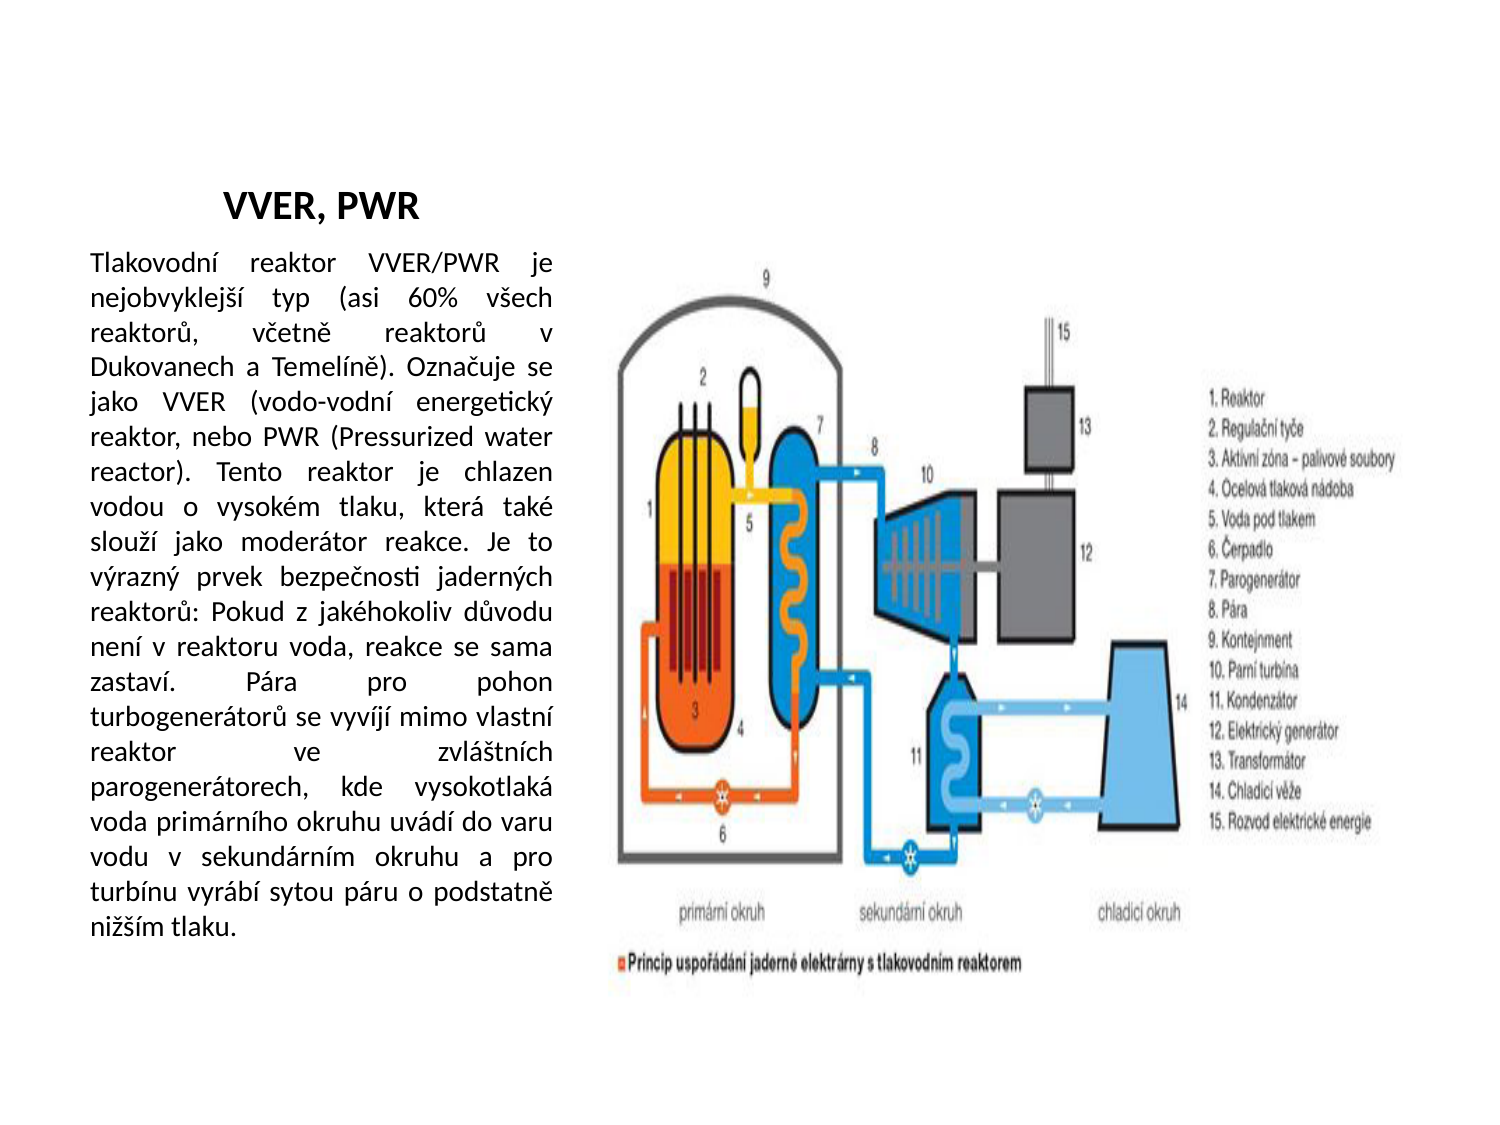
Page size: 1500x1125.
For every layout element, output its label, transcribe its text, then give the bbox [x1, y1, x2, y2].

list Tlakovodní reaktor VVER/PWR je nejobvyklejší typ (asi 60% všech reaktorů, včetně reaktorů v Dukovanech a Temelíně). Označuje se jako VVER (vodo-vodní energetický reaktor, nebo PWR (Pressurized water reactor). Tento reaktor je chlazen vodou o vysokém tlaku, která také slouží jako moderátor reakce. Je to výrazný prvek bezpečnosti jaderných reaktorů: Pokud z jakéhokoliv důvodu není v reaktoru voda, reakce se sama zastaví. Pára pro pohon turbogenerátorů se vyvíjí mimo vlastní reaktor ve zvláštních parogenerátorech, kde vysokotlaká voda primárního okruhu uvádí do varu vodu v sekundárním okruhu a pro turbínu vyrábí sytou páru o podstatně nižším tlaku. [75, 235, 569, 1005]
title VVER, PWR [75, 44, 569, 235]
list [586, 219, 1426, 1036]
